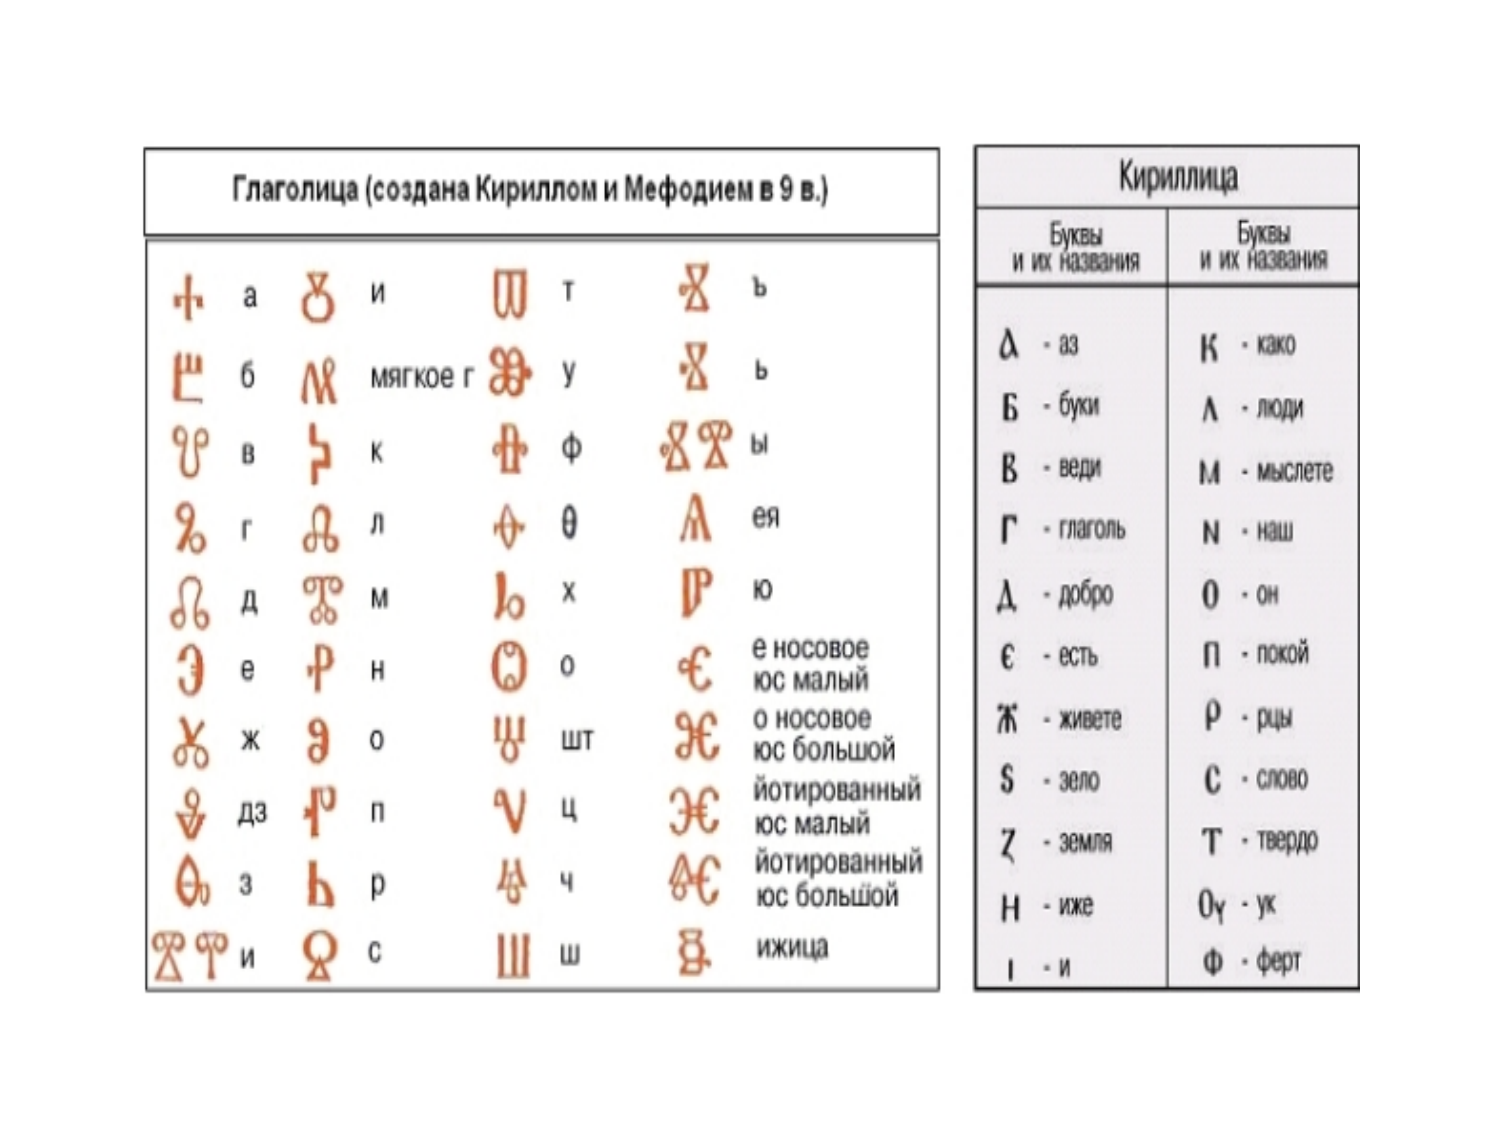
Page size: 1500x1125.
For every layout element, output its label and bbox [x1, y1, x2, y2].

picture [140, 140, 1360, 997]
